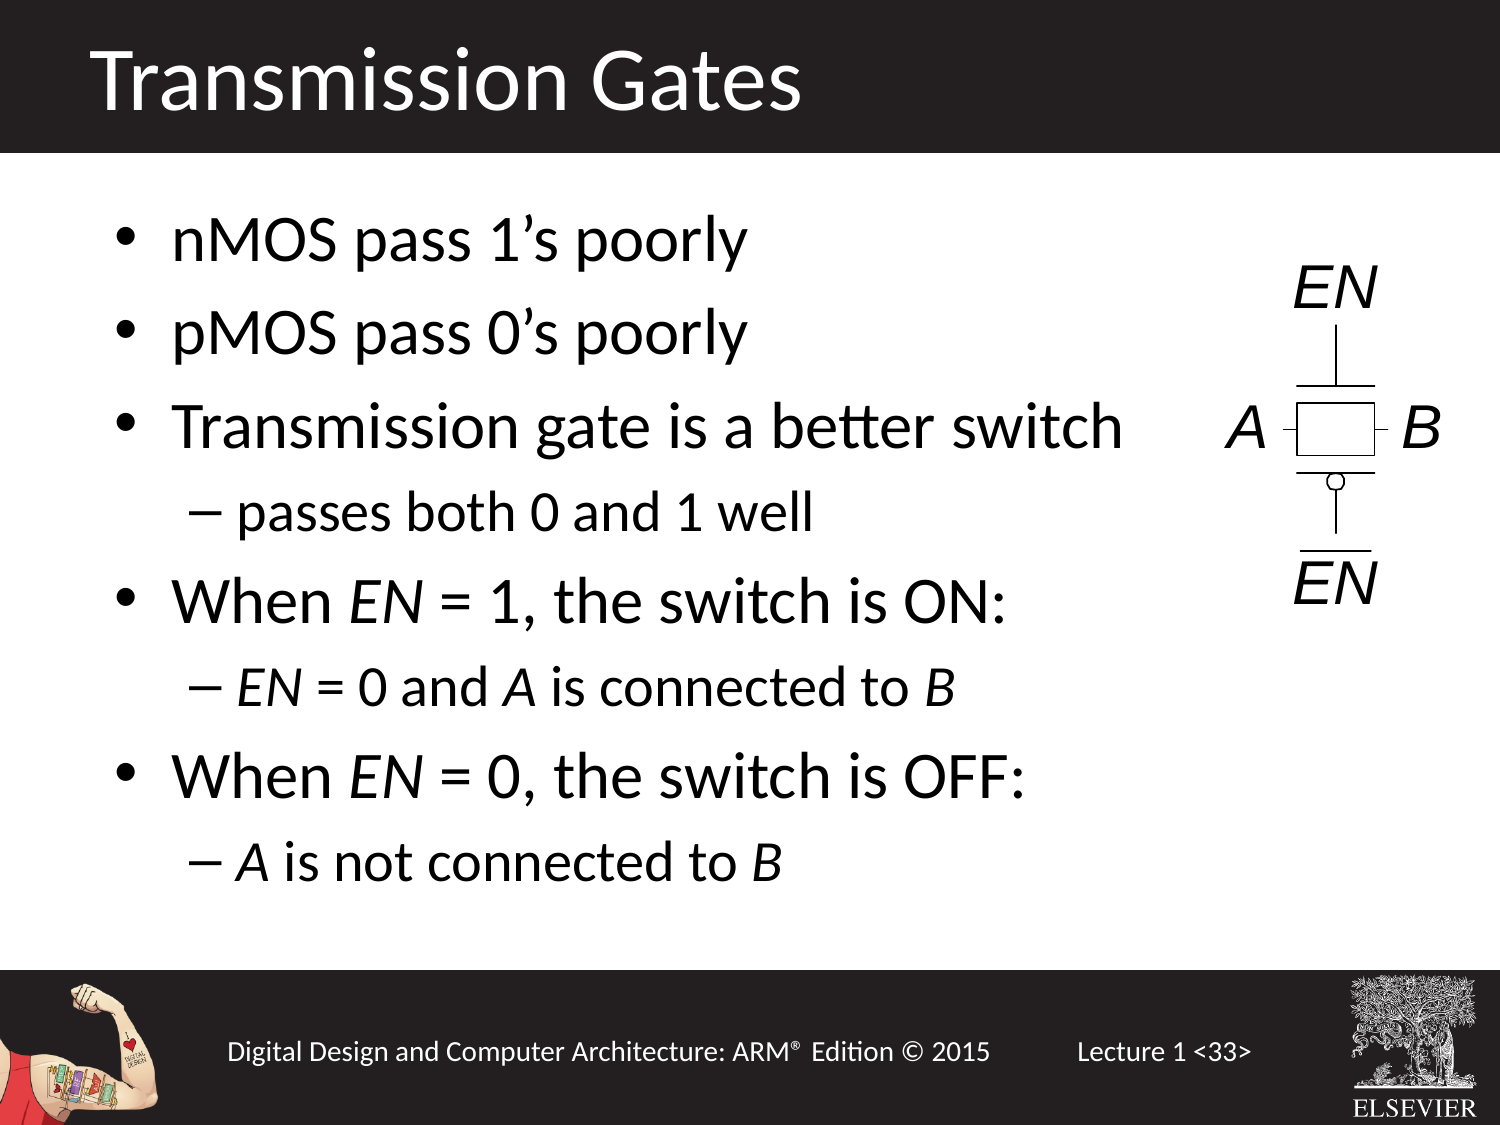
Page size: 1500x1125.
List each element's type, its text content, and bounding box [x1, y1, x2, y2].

list nMOS pass 1’s poorly pMOS pass 0’s poorly Transmission gate is a better switch passes both 0 and 1 well When EN = 1, the switch is ON: EN = 0 and A is connected to B When EN = 0, the switch is OFF: A is not connected to B [99, 187, 1375, 1000]
picture [0, 979, 163, 1125]
text_box Transmission Gates [75, 11, 1375, 136]
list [1170, 212, 1500, 663]
picture [1350, 974, 1477, 1117]
